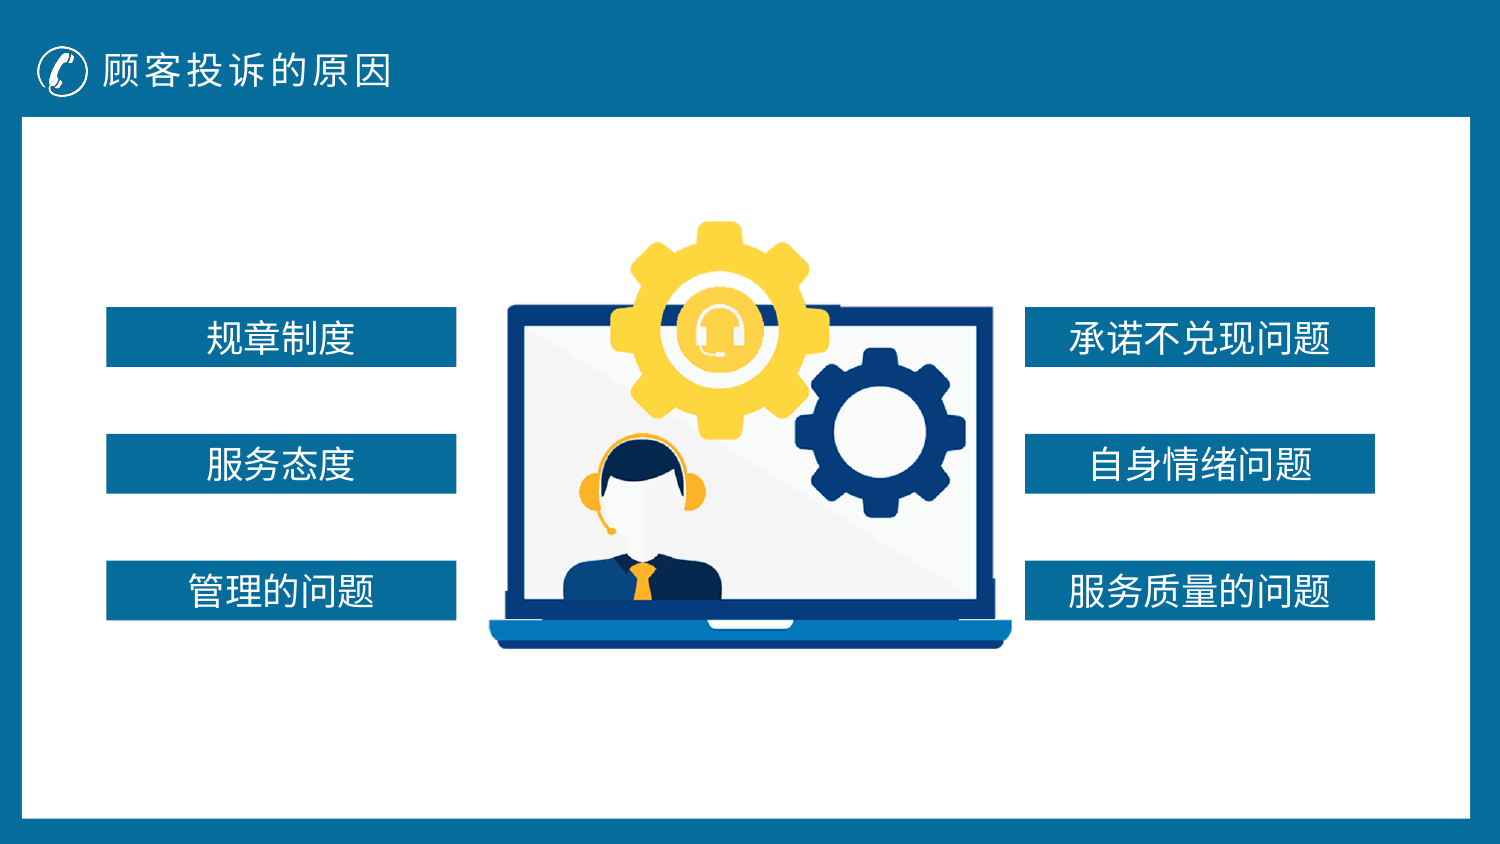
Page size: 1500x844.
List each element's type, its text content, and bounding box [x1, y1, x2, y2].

text_box 承诺不兑现问题 [1038, 307, 1375, 367]
text_box 规章制度 [106, 307, 457, 367]
picture [50, 54, 68, 85]
text_box 顾客投诉的原因 [87, 40, 938, 100]
text_box 自身情绪问题 [1038, 433, 1375, 494]
picture [468, 207, 1038, 672]
text_box 管理的问题 [106, 560, 457, 621]
picture [80, 63, 87, 88]
text_box 服务态度 [106, 433, 457, 494]
text_box 服务质量的问题 [1038, 560, 1375, 621]
